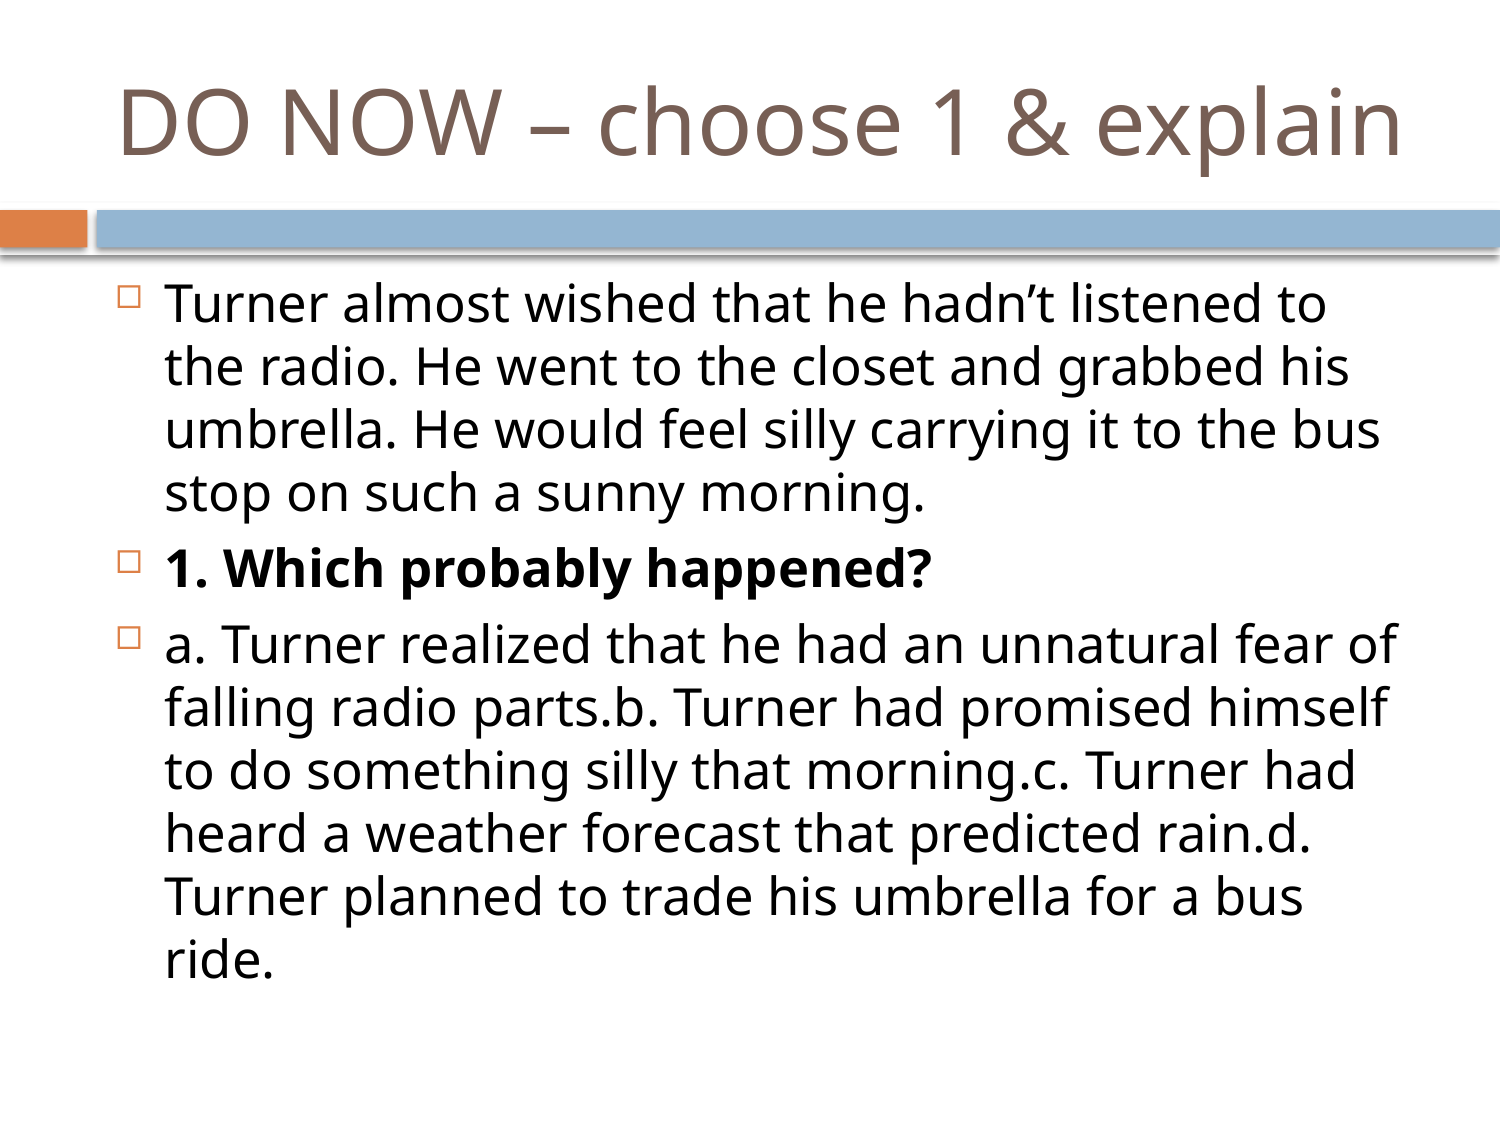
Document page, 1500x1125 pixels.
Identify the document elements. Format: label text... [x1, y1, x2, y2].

title DO NOW – choose 1 & explain [100, 37, 1438, 200]
list Turner almost wished that he hadn’t listened to the radio. He went to the closet and grabbed his umbrella. He would feel silly carrying it to the bus stop on such a sunny morning. 1. Which probably happened? a. Turner realized that he had an unnatural fear of falling radio parts. b. Turner had promised himself to do something silly that morning. c. Turner had heard a weather forecast that predicted rain. d. Turner planned to trade his umbrella for a bus ride. [100, 262, 1438, 1000]
